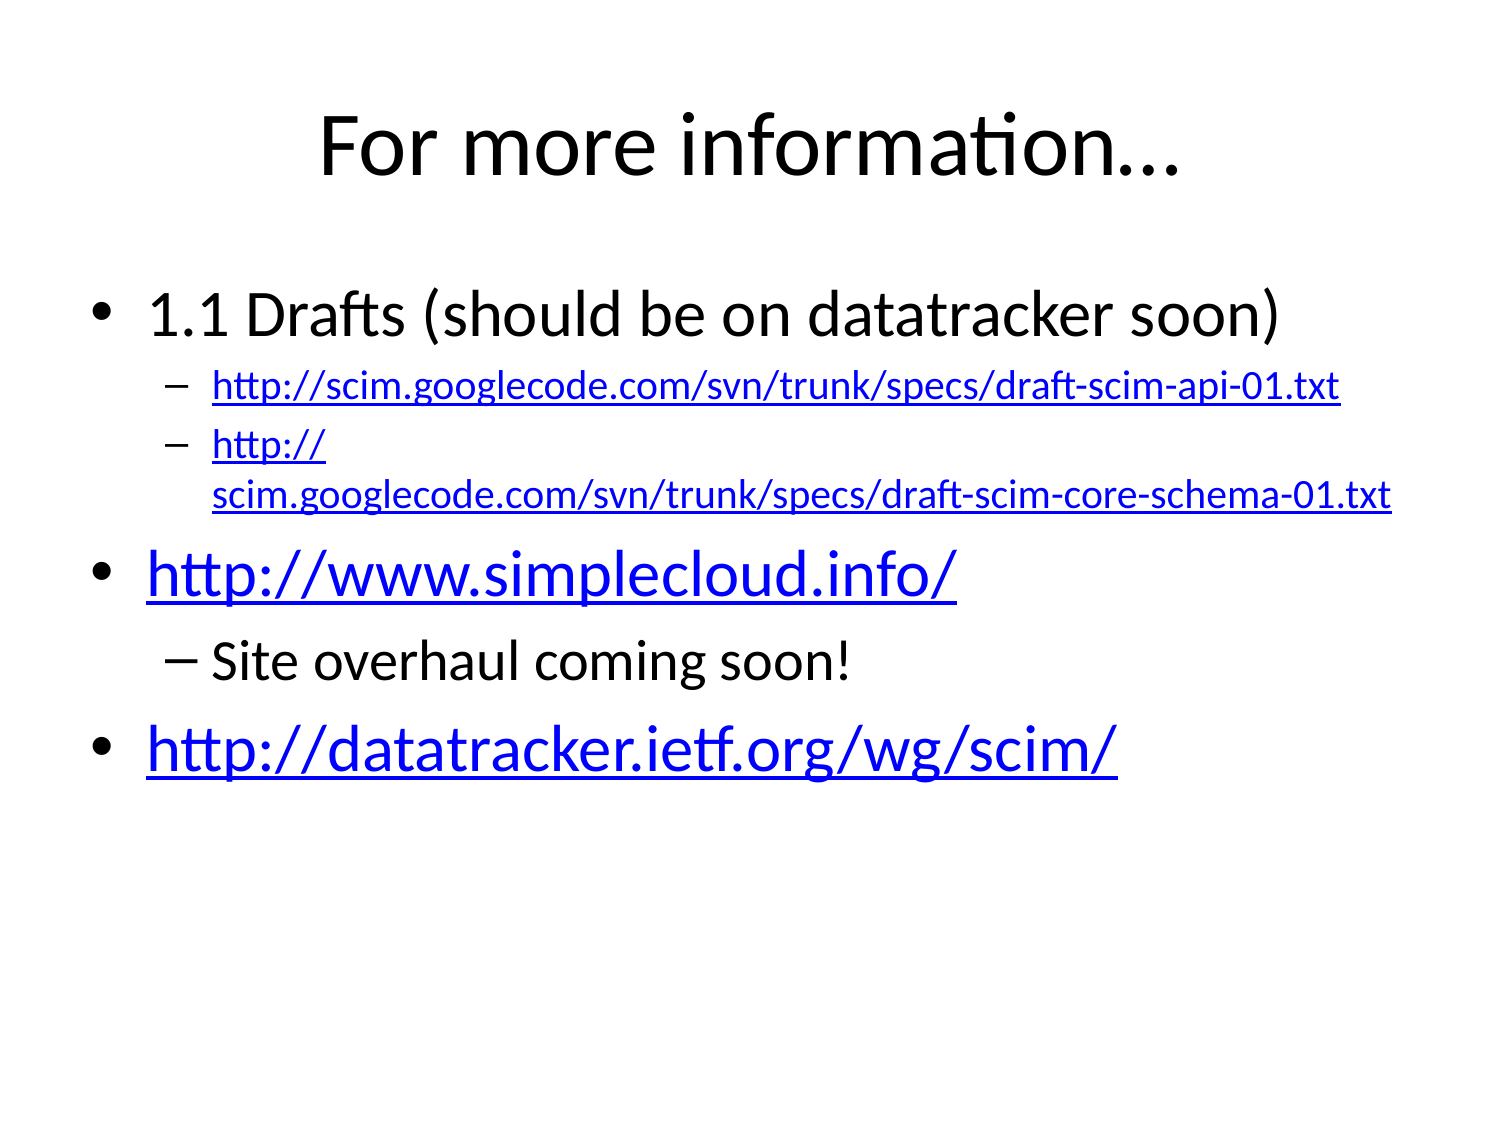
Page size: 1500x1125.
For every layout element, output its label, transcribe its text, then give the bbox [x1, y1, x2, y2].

list 1.1 Drafts (should be on datatracker soon) http://scim.googlecode.com/svn/trunk/specs/draft-scim-api-01.txt http://scim.googlecode.com/svn/trunk/specs/draft-scim-core-schema-01.txt http://www.simplecloud.info/ Site overhaul coming soon! http://datatracker.ietf.org/wg/scim/ [75, 262, 1425, 1005]
title For more information… [75, 45, 1425, 233]
